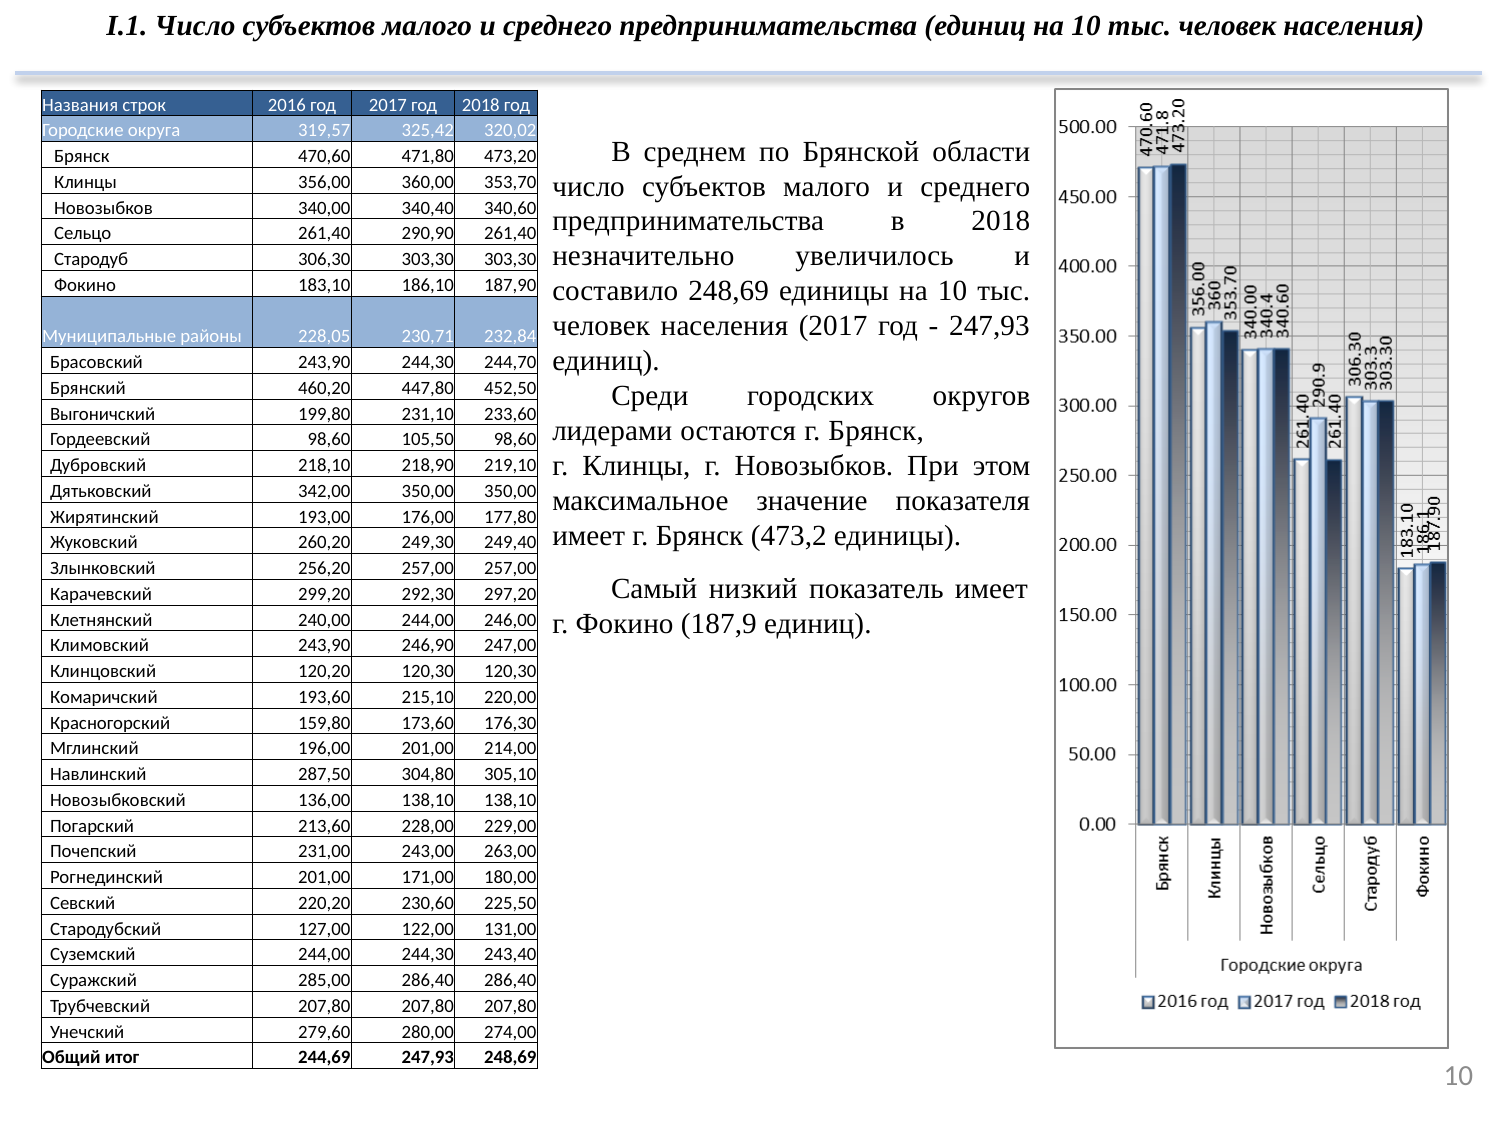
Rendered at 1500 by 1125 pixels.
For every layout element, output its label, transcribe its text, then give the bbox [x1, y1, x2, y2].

table_cell 127,00 [253, 915, 351, 939]
table_cell 244,69 [253, 1043, 351, 1068]
table_cell Гордеевский [42, 425, 252, 450]
table_cell 319,57 [253, 116, 351, 141]
table_cell 340,60 [455, 194, 537, 218]
table_cell 98,60 [455, 425, 537, 450]
table_cell 247,00 [455, 631, 537, 656]
table_cell 230,60 [352, 889, 454, 914]
table_cell Дубровский [42, 451, 252, 476]
table_header 2016 год [253, 91, 351, 115]
table_cell 193,00 [253, 503, 351, 527]
table_cell 246,00 [455, 606, 537, 630]
table_cell 229,00 [455, 812, 537, 836]
table_cell Комаричский [42, 683, 252, 708]
table_cell 240,00 [253, 606, 351, 630]
table_cell 261,40 [455, 219, 537, 244]
table_cell 201,00 [253, 863, 351, 888]
table_cell Суземский [42, 940, 252, 965]
table_cell Дятьковский [42, 477, 252, 502]
table_cell Жирятинский [42, 503, 252, 527]
table_cell 138,10 [455, 786, 537, 811]
table_cell 261,40 [253, 219, 351, 244]
table_cell 243,00 [352, 837, 454, 862]
table_cell 260,20 [253, 528, 351, 553]
table_cell Муниципальные районы [42, 297, 252, 347]
table_cell Унечский [42, 1018, 252, 1042]
table_cell 353,70 [455, 168, 537, 193]
table_cell 299,20 [253, 580, 351, 605]
slide_number 10 [1399, 1034, 1488, 1113]
table_cell Суражский [42, 966, 252, 991]
table_cell 304,80 [352, 760, 454, 785]
table_cell Красногорский [42, 709, 252, 733]
table_cell 471,80 [352, 142, 454, 167]
table_cell Погарский [42, 812, 252, 836]
table_cell 286,40 [455, 966, 537, 991]
table_cell 225,50 [455, 889, 537, 914]
table_cell 350,00 [455, 477, 537, 502]
table_cell 138,10 [352, 786, 454, 811]
table_cell 243,90 [253, 631, 351, 656]
table_cell 243,40 [455, 940, 537, 965]
table_cell 176,30 [455, 709, 537, 733]
table_cell 215,10 [352, 683, 454, 708]
table_cell 231,00 [253, 837, 351, 862]
table_cell 230,71 [352, 297, 454, 347]
table_cell 120,30 [455, 657, 537, 682]
table_cell 356,00 [253, 168, 351, 193]
table_cell 340,00 [253, 194, 351, 218]
table_cell 244,00 [253, 940, 351, 965]
table_cell Трубчевский [42, 992, 252, 1017]
table_cell Злынковский [42, 554, 252, 579]
table_cell 136,00 [253, 786, 351, 811]
table_cell 122,00 [352, 915, 454, 939]
table_cell Новозыбковский [42, 786, 252, 811]
table_cell 285,00 [253, 966, 351, 991]
table_cell 342,00 [253, 477, 351, 502]
table_cell 279,60 [253, 1018, 351, 1042]
table_cell 131,00 [455, 915, 537, 939]
table_cell 263,00 [455, 837, 537, 862]
table_cell 286,40 [352, 966, 454, 991]
table_cell 105,50 [352, 425, 454, 450]
table_cell 340,40 [352, 194, 454, 218]
table_cell 199,80 [253, 400, 351, 424]
table_cell 247,93 [352, 1043, 454, 1068]
table_cell Выгоничский [42, 400, 252, 424]
table_cell 244,00 [352, 606, 454, 630]
table_cell 303,30 [352, 245, 454, 270]
table_cell 244,30 [352, 940, 454, 965]
table_cell 228,05 [253, 297, 351, 347]
table_cell 473,20 [455, 142, 537, 167]
table_cell Мглинский [42, 734, 252, 759]
table_cell Стародуб [42, 245, 252, 270]
table_cell Стародубский [42, 915, 252, 939]
table_cell Жуковский [42, 528, 252, 553]
table_cell 256,20 [253, 554, 351, 579]
table_cell Клинцы [42, 168, 252, 193]
table_cell 177,80 [455, 503, 537, 527]
table_cell 207,80 [352, 992, 454, 1017]
table_cell Почепский [42, 837, 252, 862]
table_cell 180,00 [455, 863, 537, 888]
table_cell 120,30 [352, 657, 454, 682]
table_cell 470,60 [253, 142, 351, 167]
table_cell Общий итог [42, 1043, 252, 1068]
table_cell 447,80 [352, 374, 454, 399]
table_cell 98,60 [253, 425, 351, 450]
table_cell 207,80 [253, 992, 351, 1017]
table_cell 297,20 [455, 580, 537, 605]
table_cell 171,00 [352, 863, 454, 888]
table_cell 220,20 [253, 889, 351, 914]
table_cell Новозыбков [42, 194, 252, 218]
table_cell Фокино [42, 271, 252, 296]
table_cell 320,02 [455, 116, 537, 141]
table_cell Навлинский [42, 760, 252, 785]
table_header Названия строк [42, 91, 252, 115]
table_cell 233,60 [455, 400, 537, 424]
table_cell 187,90 [455, 271, 537, 296]
table_cell 214,00 [455, 734, 537, 759]
table_cell 218,10 [253, 451, 351, 476]
table_cell 231,10 [352, 400, 454, 424]
table_cell 287,50 [253, 760, 351, 785]
table_cell 186,10 [352, 271, 454, 296]
table_cell 246,90 [352, 631, 454, 656]
table_header 2017 год [352, 91, 454, 115]
table_cell 218,90 [352, 451, 454, 476]
table_cell Климовский [42, 631, 252, 656]
table_cell 325,42 [352, 116, 454, 141]
table_cell 176,00 [352, 503, 454, 527]
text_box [1046, 81, 1456, 1056]
table_cell 228,00 [352, 812, 454, 836]
table_cell 244,70 [455, 348, 537, 373]
text_box В среднем по Брянской области число субъектов малого и среднего предпринимательства в 2018 незначительно увеличилось и составило 248,69 единицы на 10 тыс. человек населения (2017 год - 247,93 единиц). Среди городских округов лидерами остаются г. Брянск, г. Клинцы, г. Новозыбков. При этом максимальное значение показателя имеет г. Брянск (473,2 единицы). [538, 124, 1041, 559]
table_cell 244,30 [352, 348, 454, 373]
table_cell 360,00 [352, 168, 454, 193]
table_cell 257,00 [352, 554, 454, 579]
table_cell Брасовский [42, 348, 252, 373]
table_cell 207,80 [455, 992, 537, 1017]
table_header 2018 год [455, 91, 537, 115]
table_cell 452,50 [455, 374, 537, 399]
table_cell 280,00 [352, 1018, 454, 1042]
table_cell 303,30 [455, 245, 537, 270]
table_cell 193,60 [253, 683, 351, 708]
table_cell Севский [42, 889, 252, 914]
text_box I.1. Число субъектов малого и среднего предпринимательства (единиц на 10 тыс. человек населения) [52, 0, 1494, 49]
table_cell 306,30 [253, 245, 351, 270]
table_cell 249,30 [352, 528, 454, 553]
table_cell 201,00 [352, 734, 454, 759]
table_cell 290,90 [352, 219, 454, 244]
table_cell 350,00 [352, 477, 454, 502]
table_cell 305,10 [455, 760, 537, 785]
table_cell 248,69 [455, 1043, 537, 1068]
table_cell Клетнянский [42, 606, 252, 630]
table_cell 257,00 [455, 554, 537, 579]
table_cell 213,60 [253, 812, 351, 836]
table_cell 220,00 [455, 683, 537, 708]
table_cell 292,30 [352, 580, 454, 605]
table_cell 219,10 [455, 451, 537, 476]
table_cell 243,90 [253, 348, 351, 373]
text_box Самый низкий показатель имеет г. Фокино (187,9 единиц). [538, 562, 1041, 648]
table_cell 274,00 [455, 1018, 537, 1042]
table_cell Карачевский [42, 580, 252, 605]
table_cell Брянский [42, 374, 252, 399]
table_cell Клинцовский [42, 657, 252, 682]
table_cell Сельцо [42, 219, 252, 244]
table_cell 232,84 [455, 297, 537, 347]
table_cell 196,00 [253, 734, 351, 759]
table_cell Брянск [42, 142, 252, 167]
table_cell Городские округа [42, 116, 252, 141]
table_cell 249,40 [455, 528, 537, 553]
table_cell 173,60 [352, 709, 454, 733]
table_cell 159,80 [253, 709, 351, 733]
table_cell 120,20 [253, 657, 351, 682]
table_cell Рогнединский [42, 863, 252, 888]
table_cell 183,10 [253, 271, 351, 296]
table_cell 460,20 [253, 374, 351, 399]
